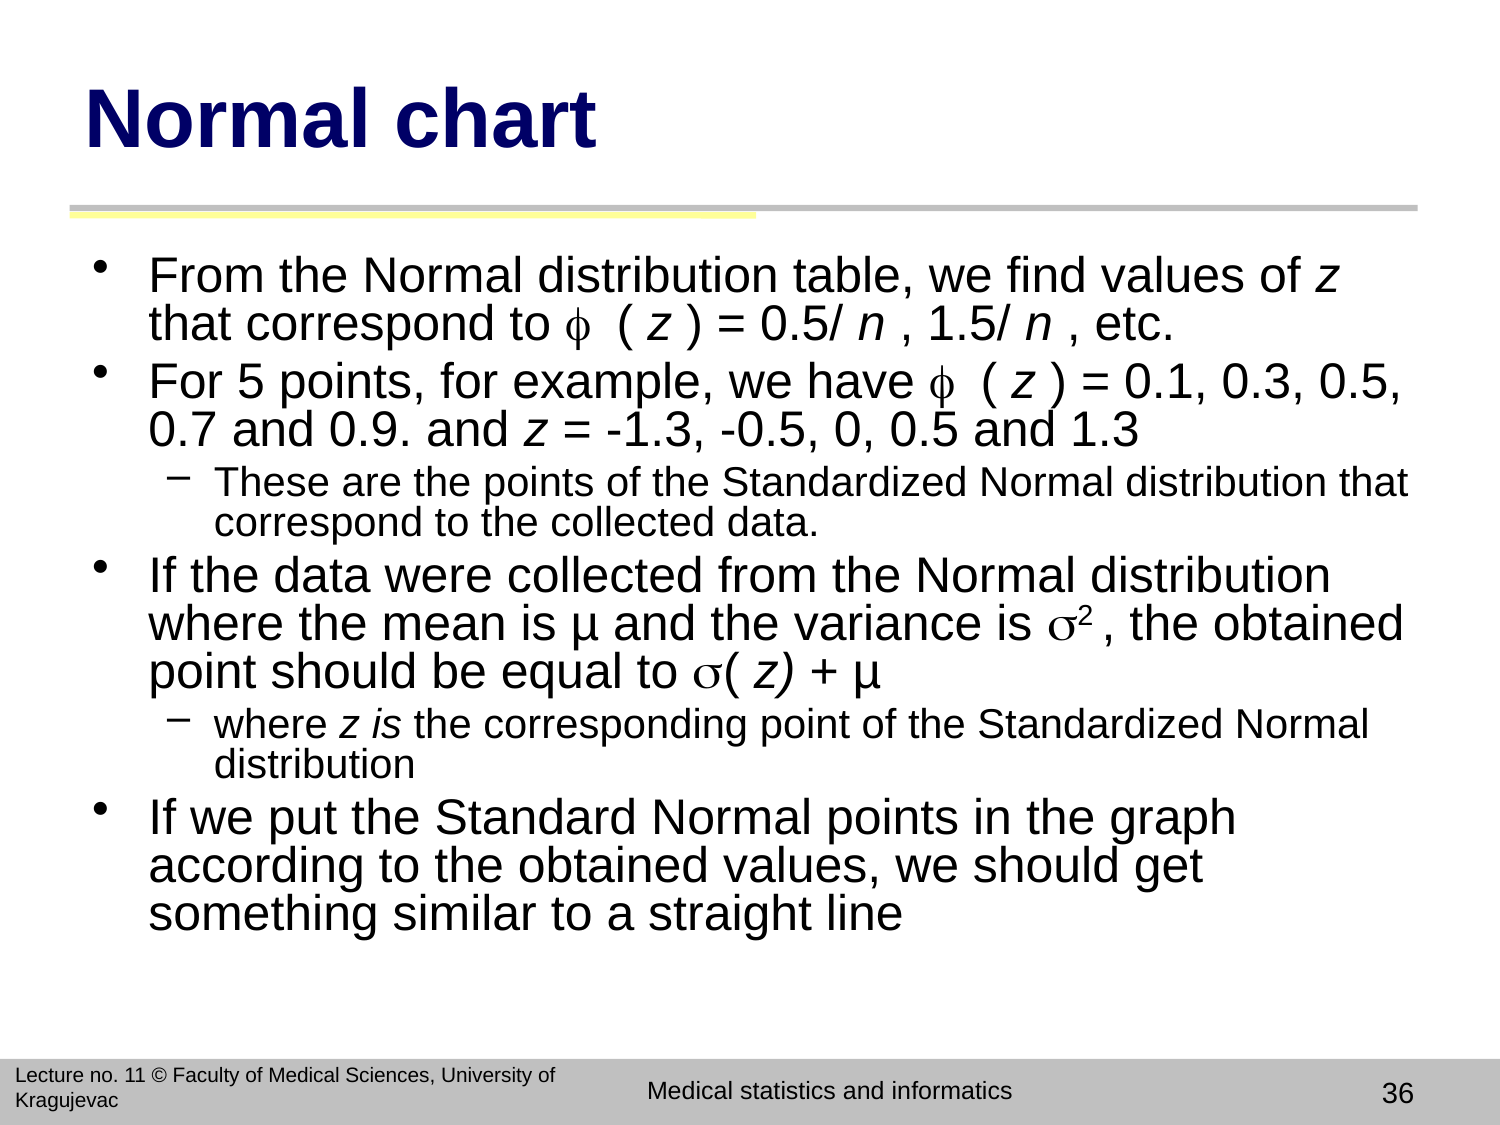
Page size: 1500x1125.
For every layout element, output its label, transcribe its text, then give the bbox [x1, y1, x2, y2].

title Normal chart [69, 19, 1426, 208]
footer Medical statistics and informatics [512, 1066, 1149, 1125]
slide_number Lecture no. 11 © Faculty of Medical Sciences, University of Kragujevac [0, 1053, 612, 1108]
slide_number 36 [1163, 1066, 1430, 1125]
list From the Normal distribution table, we find values of z that correspond to f ( z ) = 0.5/ n , 1.5/ n , etc. For 5 points, for example, we have f ( z ) = 0.1, 0.3, 0.5, 0.7 and 0.9. and z = -1.3, -0.5, 0, 0.5 and 1.3 These are the points of the Standardized Normal distribution that correspond to the collected data. If the data were collected from the Normal distribution where the mean is µ and the variance is 2 , the obtained point should be equal to ( z) + µ where z is the corresponding point of the Standardized Normal distribution If we put the Standard Normal points in the graph according to the obtained values, we should get something similar to a straight line [76, 246, 1428, 1023]
